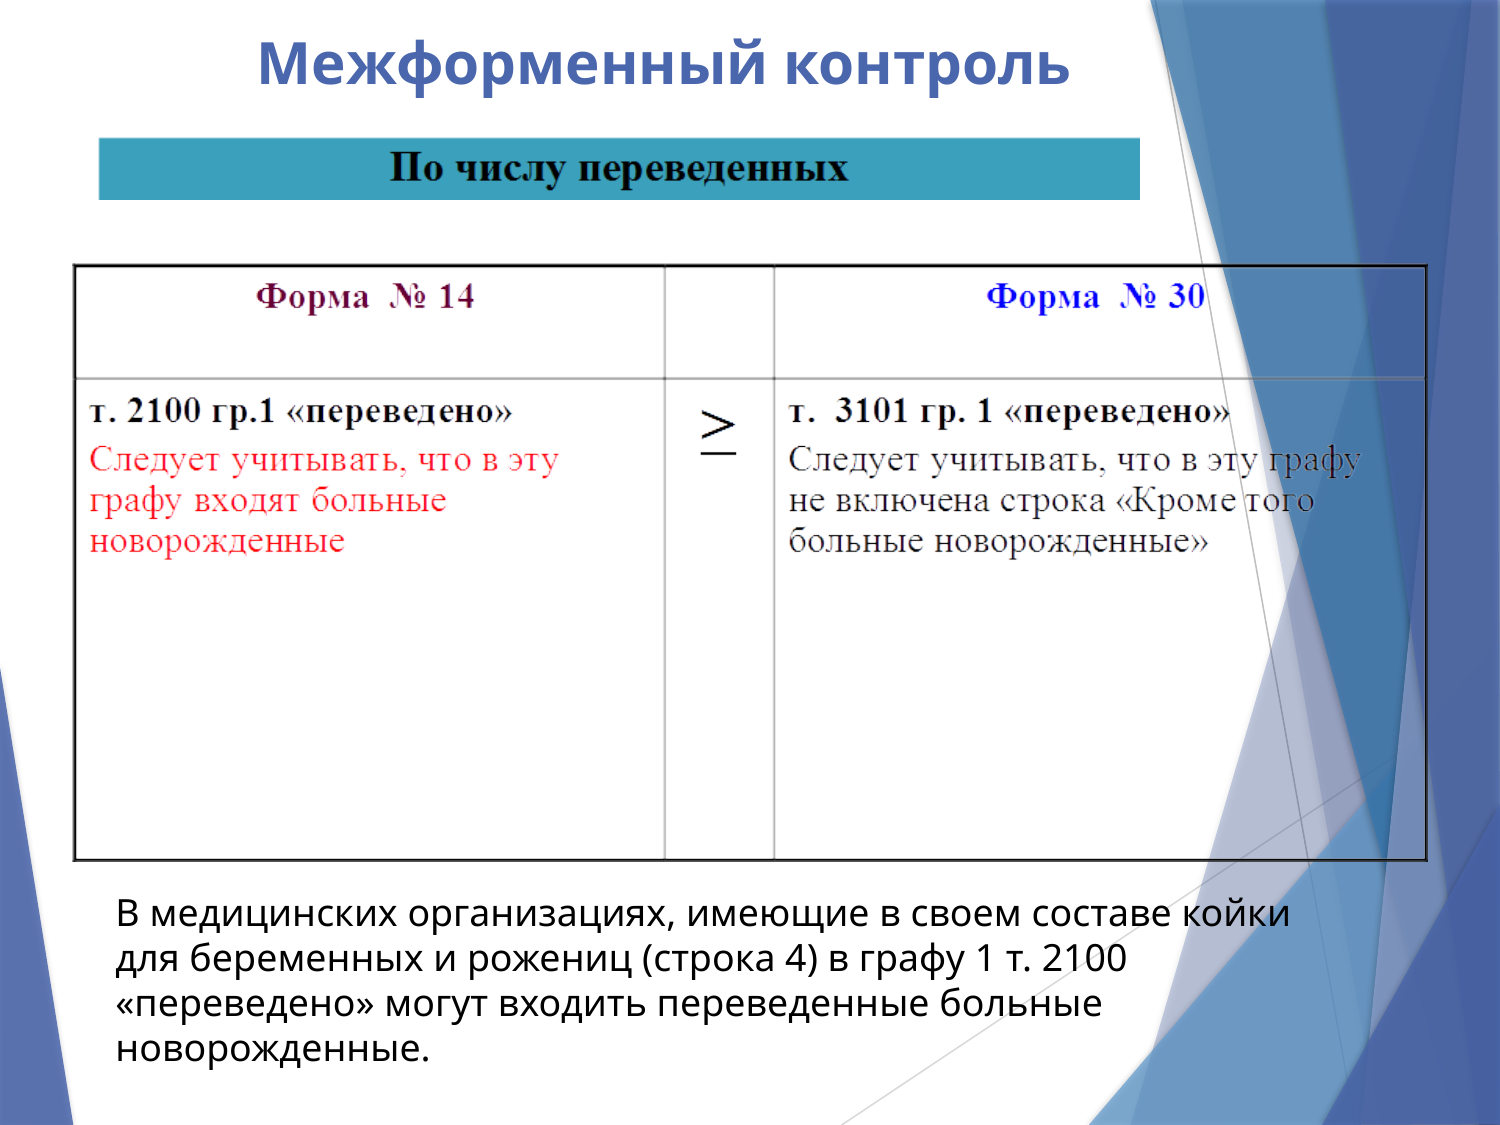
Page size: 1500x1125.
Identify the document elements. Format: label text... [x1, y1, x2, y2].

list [97, 136, 1141, 201]
title Межформенный контроль [99, 19, 1330, 138]
picture [72, 262, 1428, 863]
text_box В медицинских организациях, имеющие в своем составе койки для беременных и рожениц (строка 4) в графу 1 т. 2100 «переведено» могут входить переведенные больные новорожденные. [100, 881, 1330, 1077]
